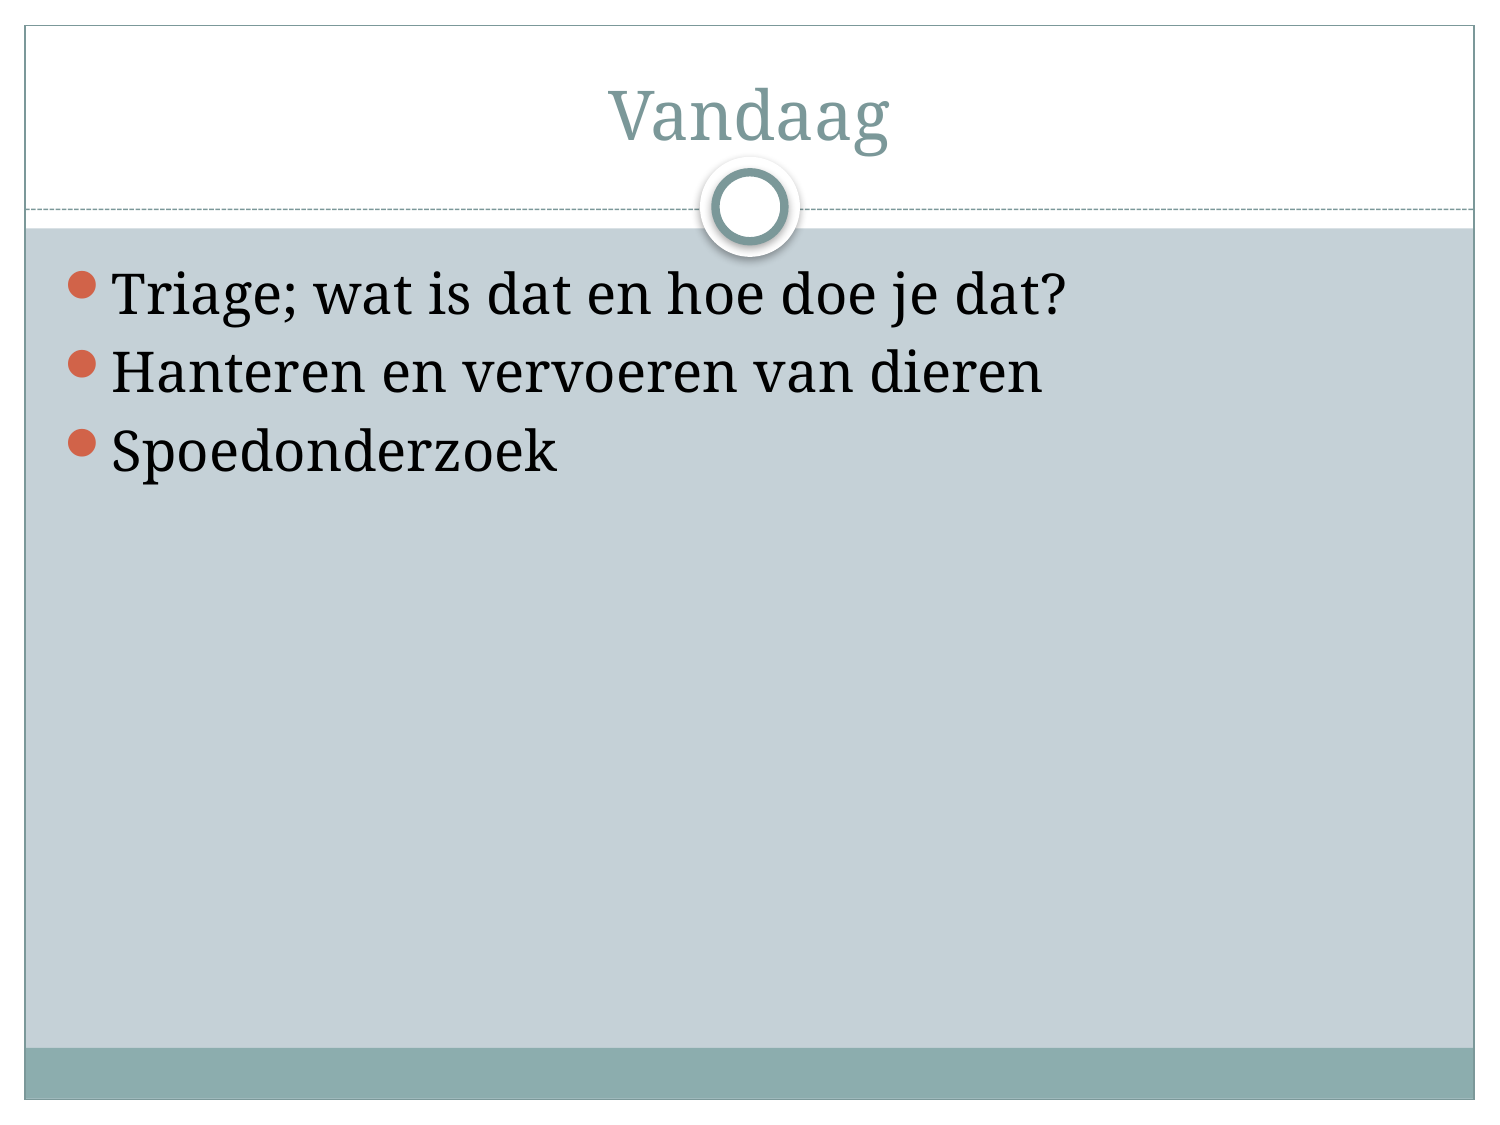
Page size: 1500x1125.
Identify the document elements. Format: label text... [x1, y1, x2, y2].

title Vandaag [49, 37, 1450, 162]
list Triage; wat is dat en hoe doe je dat? Hanteren en vervoeren van dieren Spoedonderzoek [49, 250, 1445, 1001]
